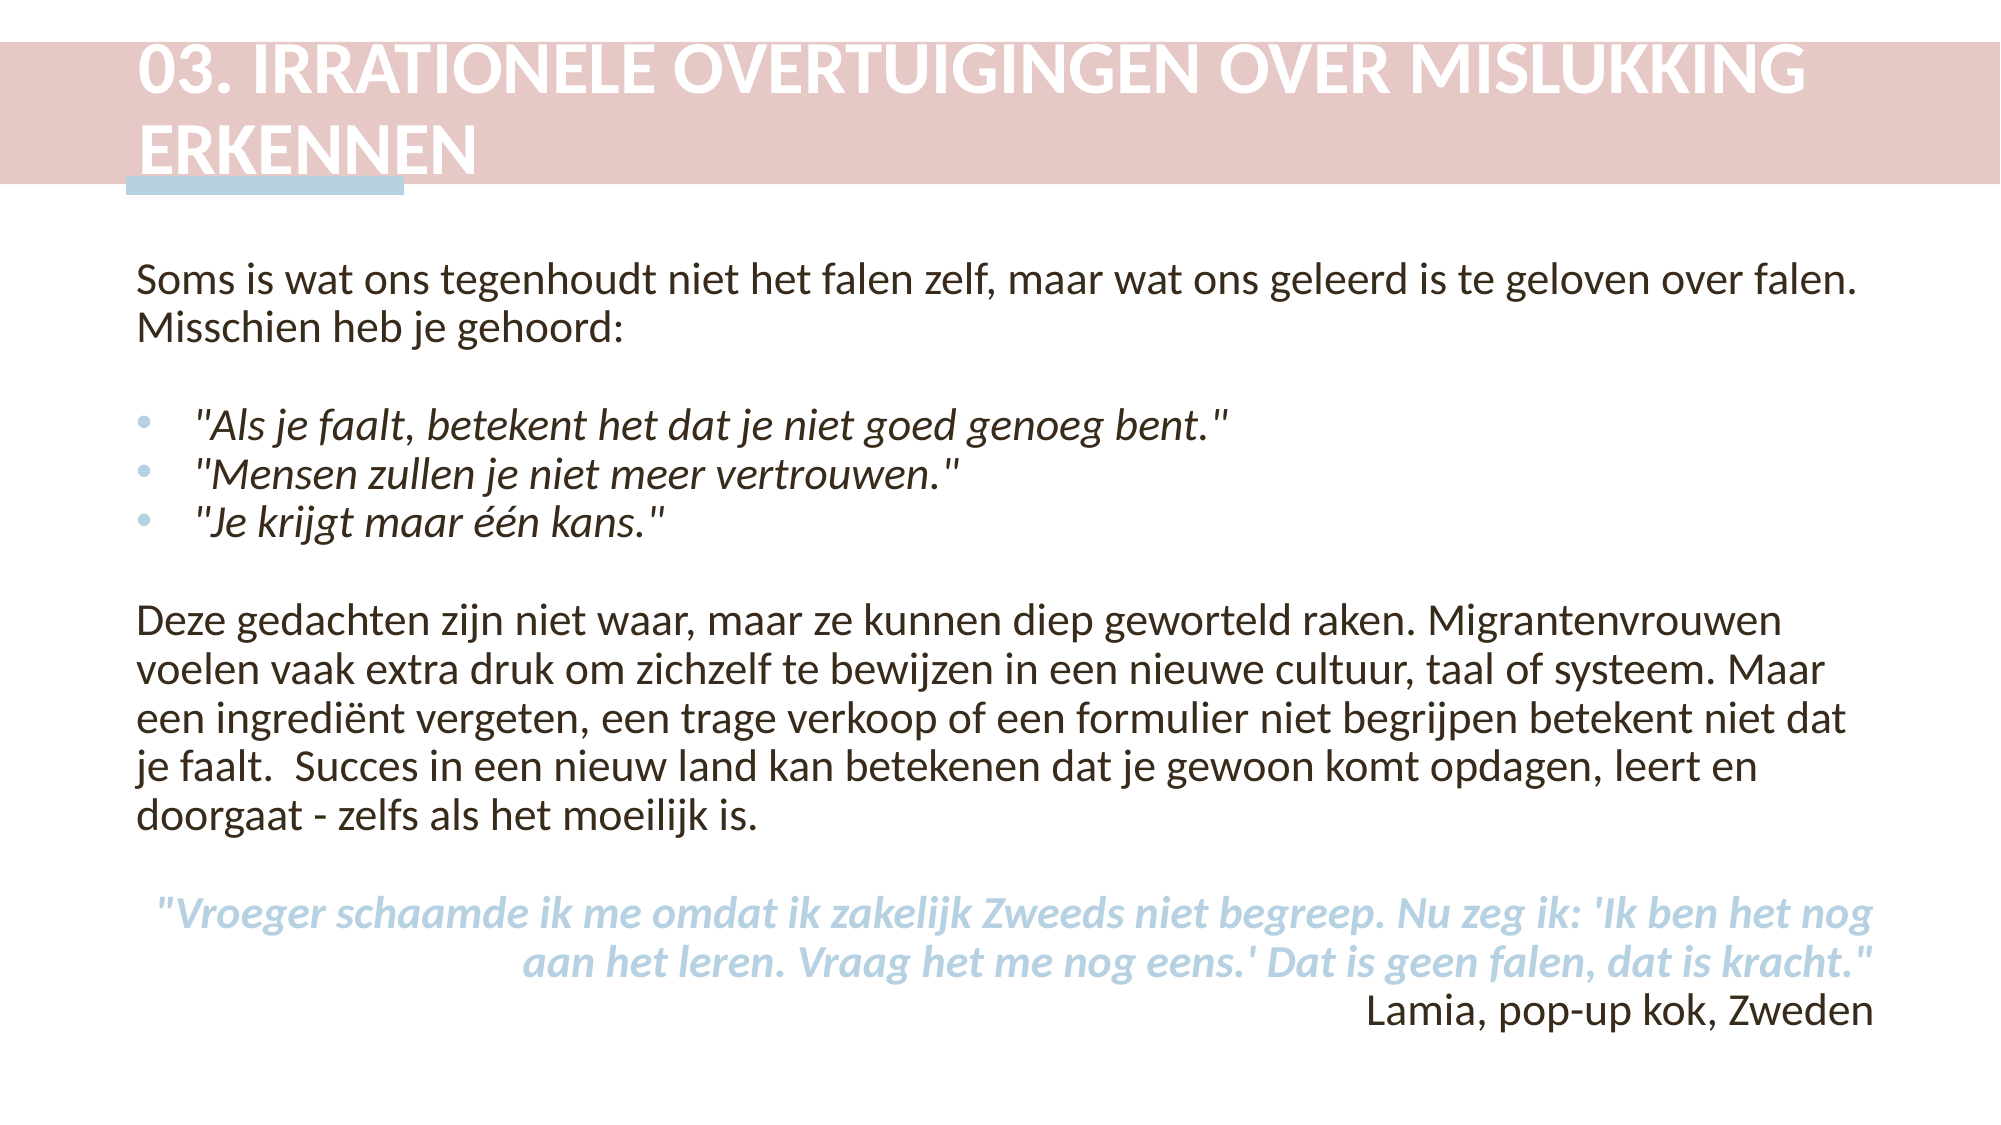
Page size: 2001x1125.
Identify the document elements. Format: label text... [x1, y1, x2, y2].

list 03. IRRATIONELE OVERTUIGINGEN OVER MISLUKKING ERKENNEN [123, 51, 2000, 170]
list Soms is wat ons tegenhoudt niet het falen zelf, maar wat ons geleerd is te geloven over falen. Misschien heb je gehoord: "Als je faalt, betekent het dat je niet goed genoeg bent." "Mensen zullen je niet meer vertrouwen." "Je krijgt maar één kans." Deze gedachten zijn niet waar, maar ze kunnen diep geworteld raken. Migrantenvrouwen voelen vaak extra druk om zichzelf te bewijzen in een nieuwe cultuur, taal of systeem. Maar een ingrediënt vergeten, een trage verkoop of een formulier niet begrijpen betekent niet dat je faalt. Succes in een nieuw land kan betekenen dat je gewoon komt opdagen, leert en doorgaat - zelfs als het moeilijk is. "Vroeger schaamde ik me omdat ik zakelijk Zweeds niet begreep. Nu zeg ik: 'Ik ben het nog aan het leren. Vraag het me nog eens.' Dat is geen falen, dat is kracht." Lamia, pop-up kok, Zweden [121, 246, 1890, 934]
